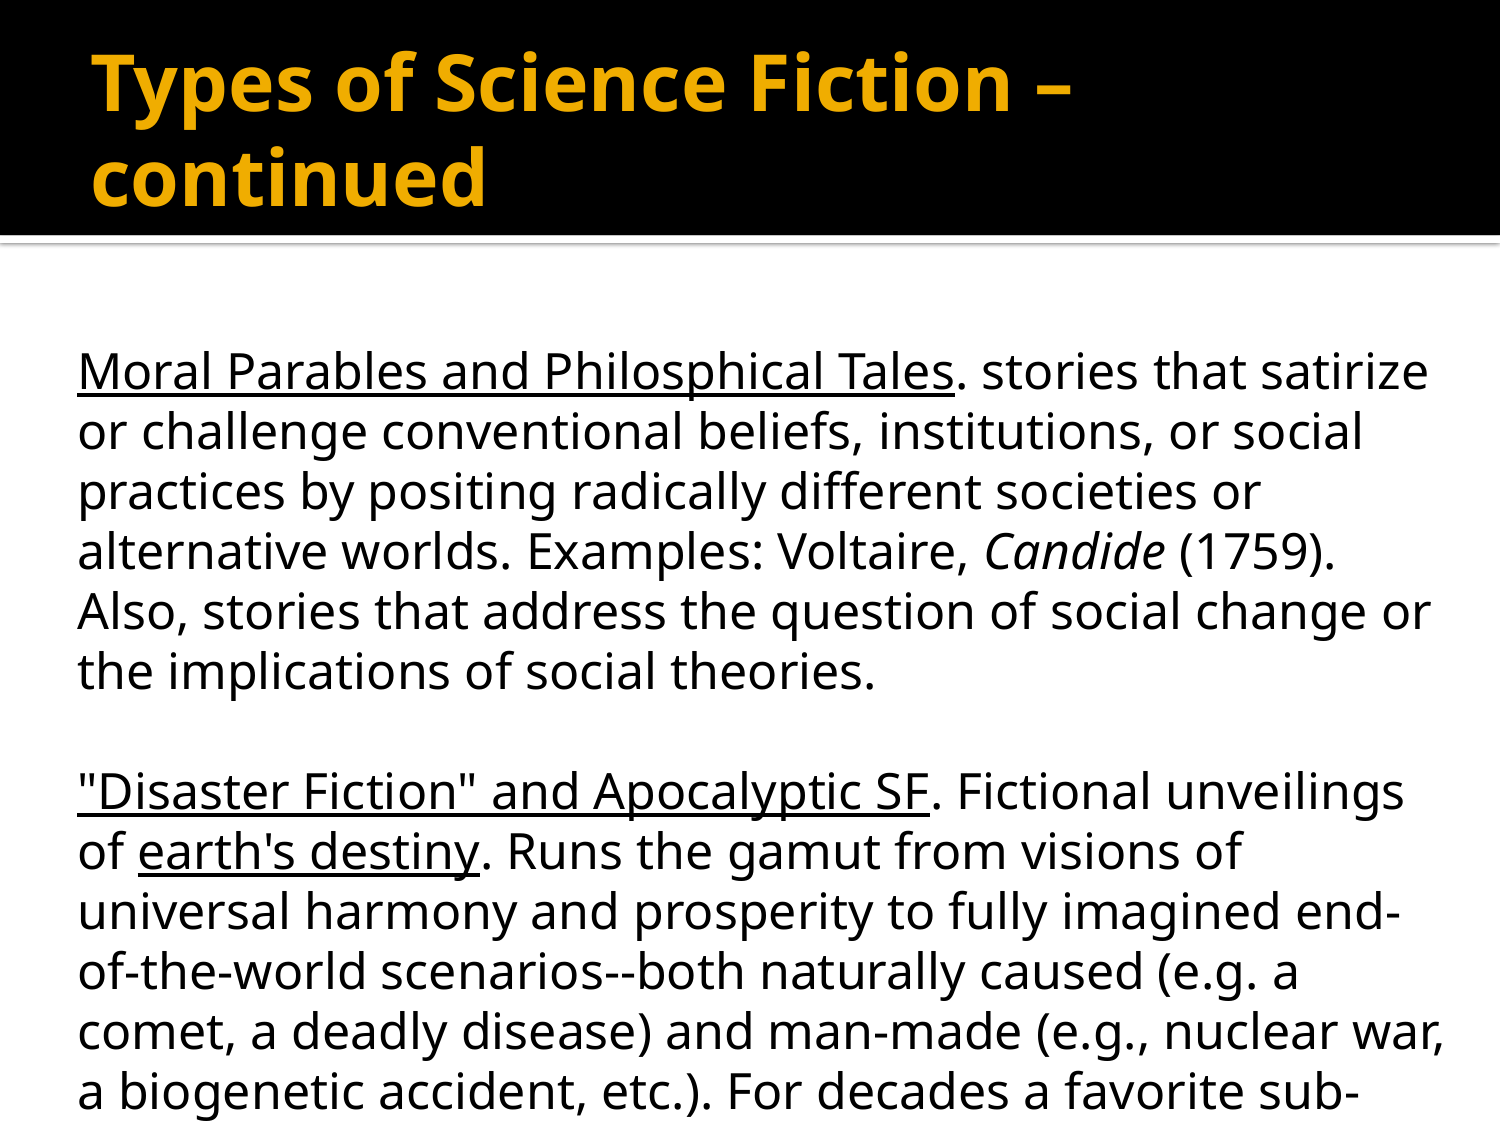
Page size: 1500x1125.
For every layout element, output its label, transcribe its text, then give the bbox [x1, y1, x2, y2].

title Types of Science Fiction – continued [75, 24, 1425, 231]
text_box Moral Parables and Philosphical Tales. stories that satirize or challenge conventional beliefs, institutions, or social practices by positing radically different societies or alternative worlds. Examples: Voltaire, Candide (1759). Also, stories that address the question of social change or the implications of social theories. "Disaster Fiction" and Apocalyptic SF. Fictional unveilings of earth's destiny. Runs the gamut from visions of universal harmony and prosperity to fully imagined end-of-the-world scenarios--both naturally caused (e.g. a comet, a deadly disease) and man-made (e.g., nuclear war, a biogenetic accident, etc.). For decades a favorite sub-genre of Hollywood and TV. [62, 287, 1463, 1125]
